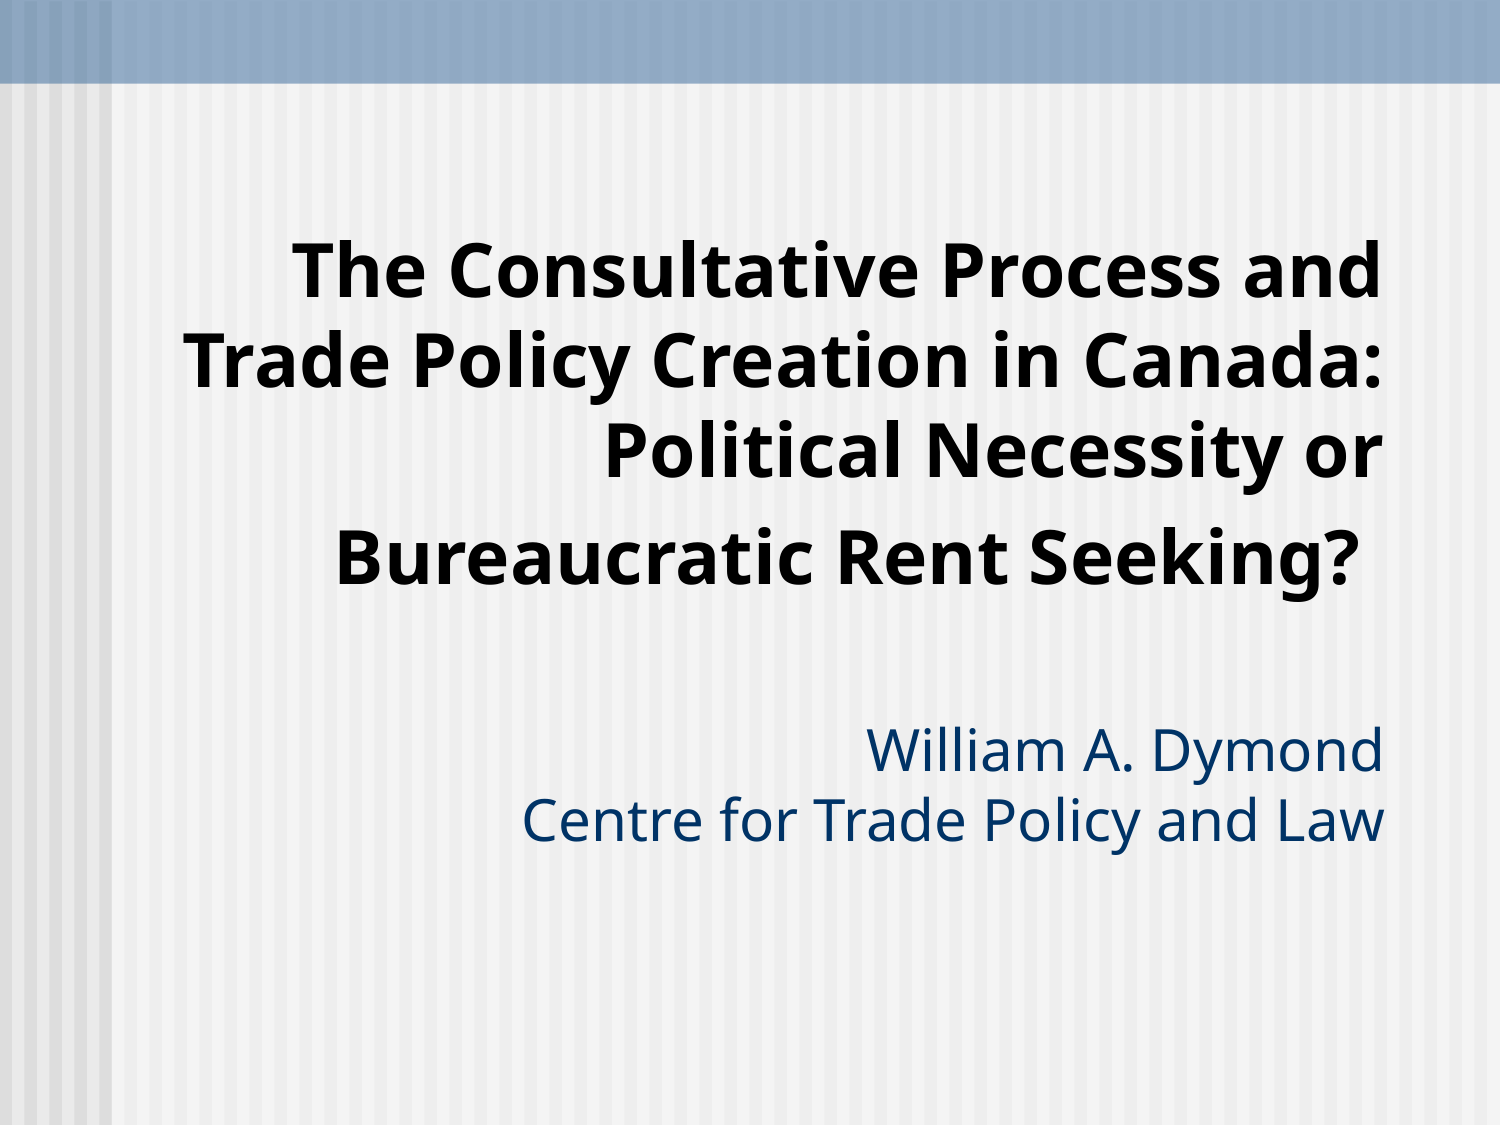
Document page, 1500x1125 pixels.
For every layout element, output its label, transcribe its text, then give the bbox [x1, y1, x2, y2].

title The Consultative Process and Trade Policy Creation in Canada: Political Necessity or Bureaucratic Rent Seeking? William A. Dymond Centre for Trade Policy and Law [124, 124, 1401, 971]
